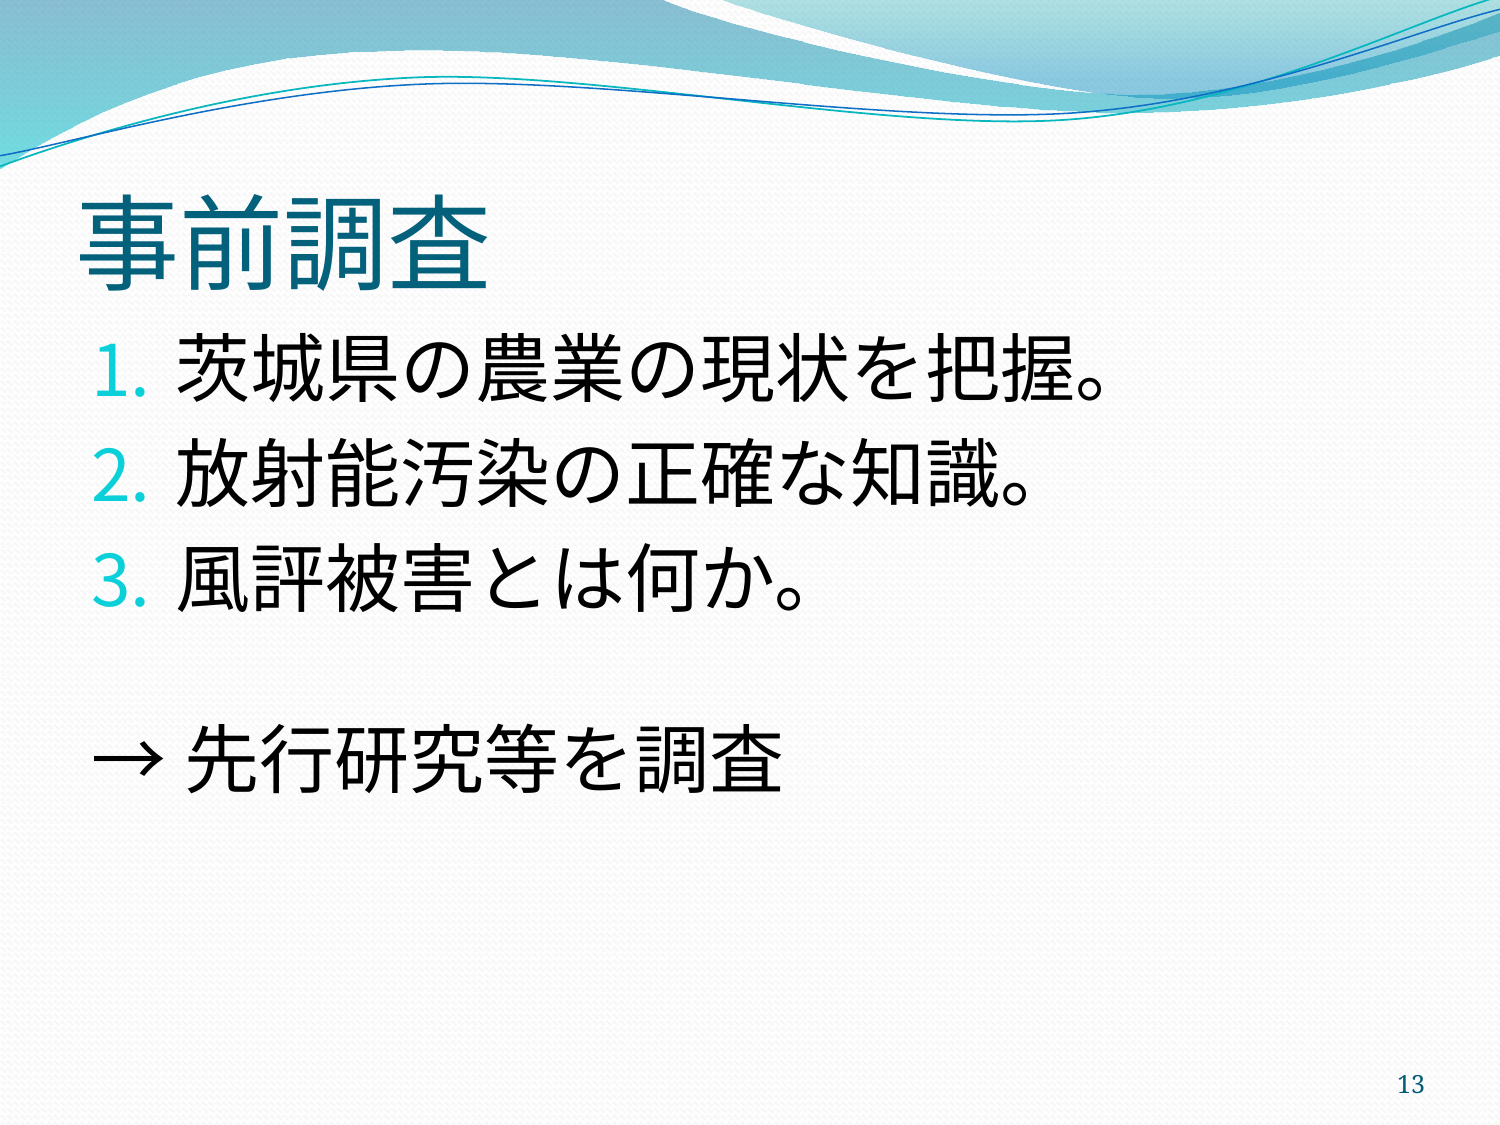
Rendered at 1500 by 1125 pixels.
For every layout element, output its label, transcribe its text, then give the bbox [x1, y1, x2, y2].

title 事前調査 [75, 115, 1425, 303]
list 茨城県の農業の現状を把握。 放射能汚染の正確な知識。 風評被害とは何か。 →先行研究等を調査 [76, 314, 1427, 1035]
slide_number 13 [1299, 1042, 1425, 1103]
